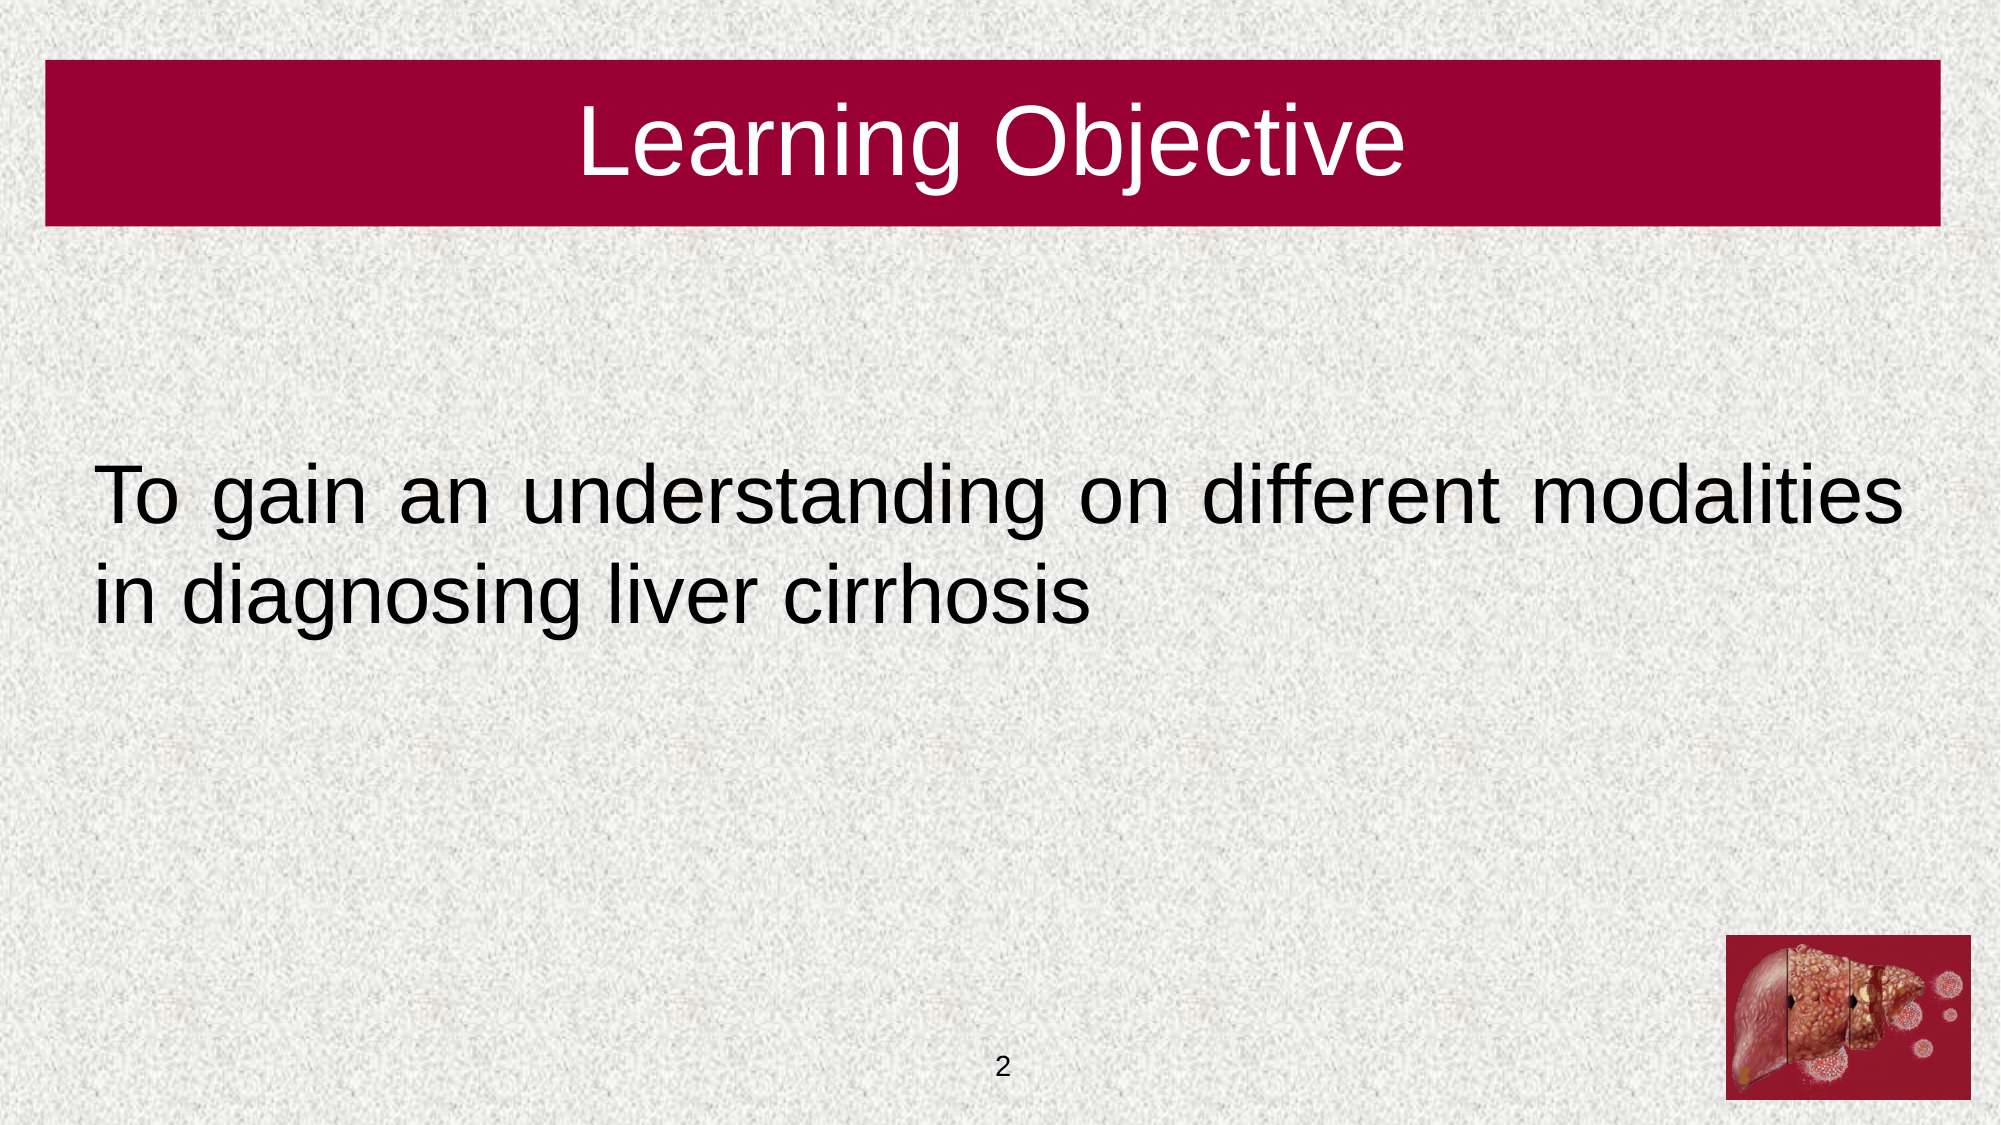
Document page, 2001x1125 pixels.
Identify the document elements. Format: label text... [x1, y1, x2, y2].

title Learning Objective [45, 59, 1941, 227]
picture [0, 0, 2001, 1125]
list To gain an understanding on different modalities in diagnosing liver cirrhosis [78, 432, 1922, 693]
slide_number 2 [973, 1031, 1027, 1099]
